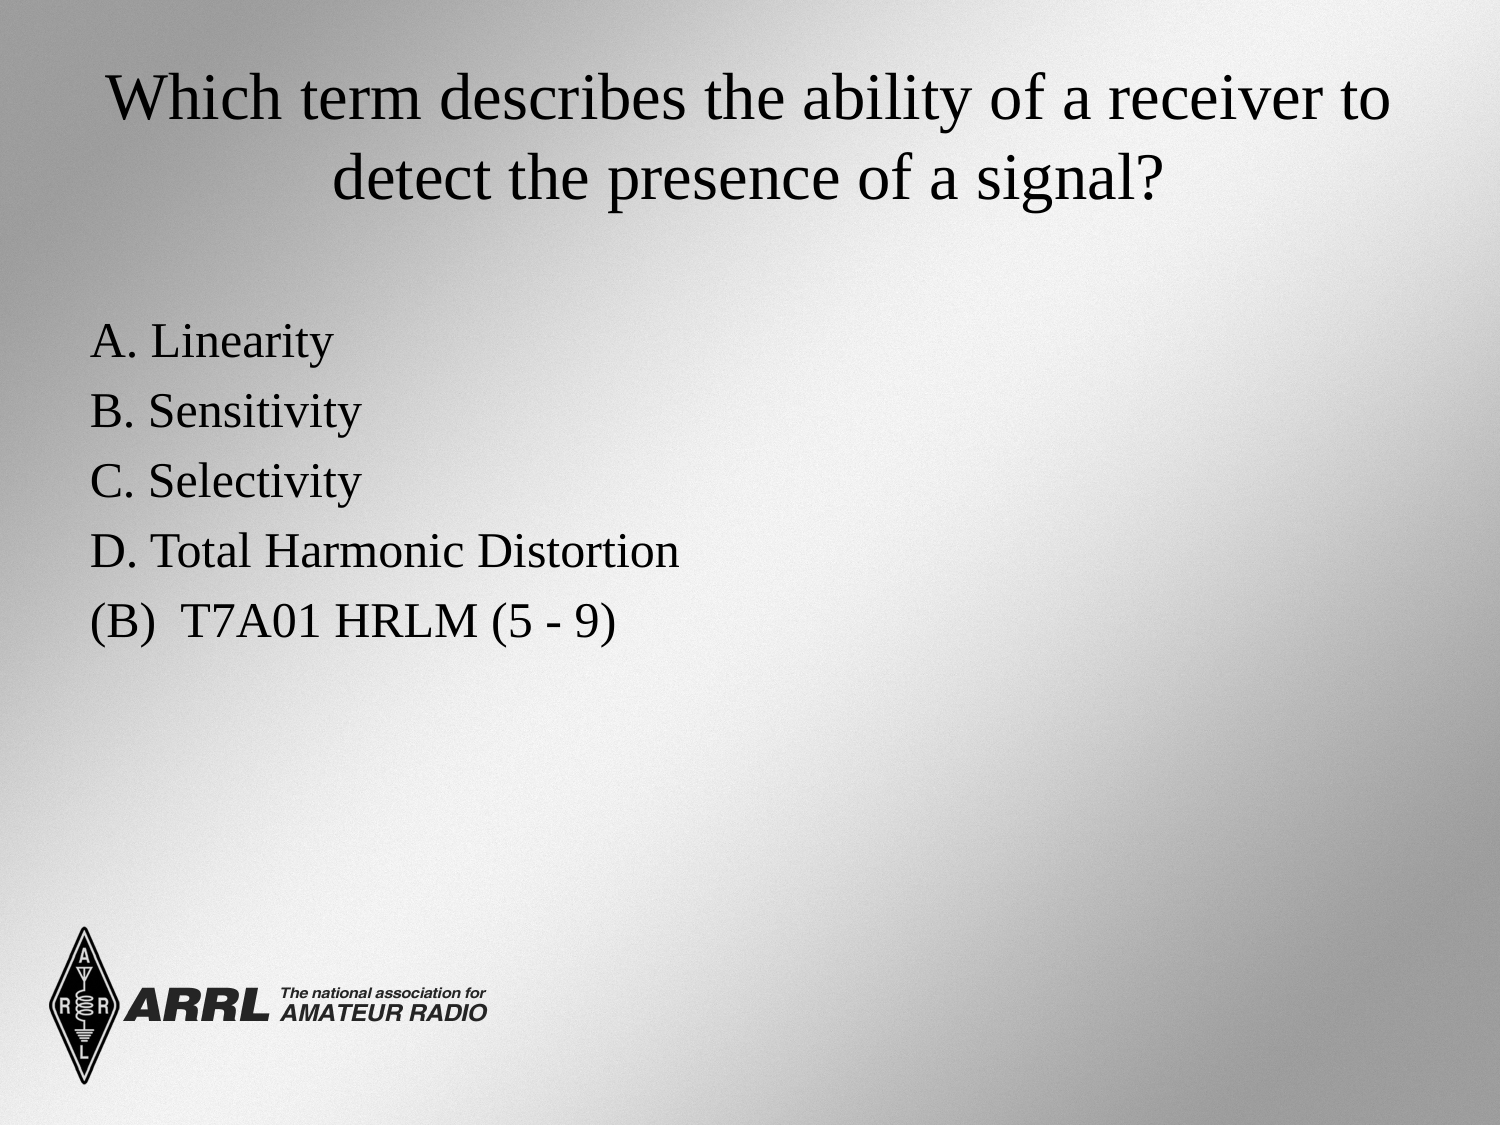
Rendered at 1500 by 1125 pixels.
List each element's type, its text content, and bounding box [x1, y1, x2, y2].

list A. Linearity B. Sensitivity C. Selectivity D. Total Harmonic Distortion (B) T7A01 HRLM (5 - 9) [75, 299, 1425, 1005]
title Which term describes the ability of a receiver to detect the presence of a signal? [75, 45, 1425, 233]
picture [0, 0, 1500, 1125]
